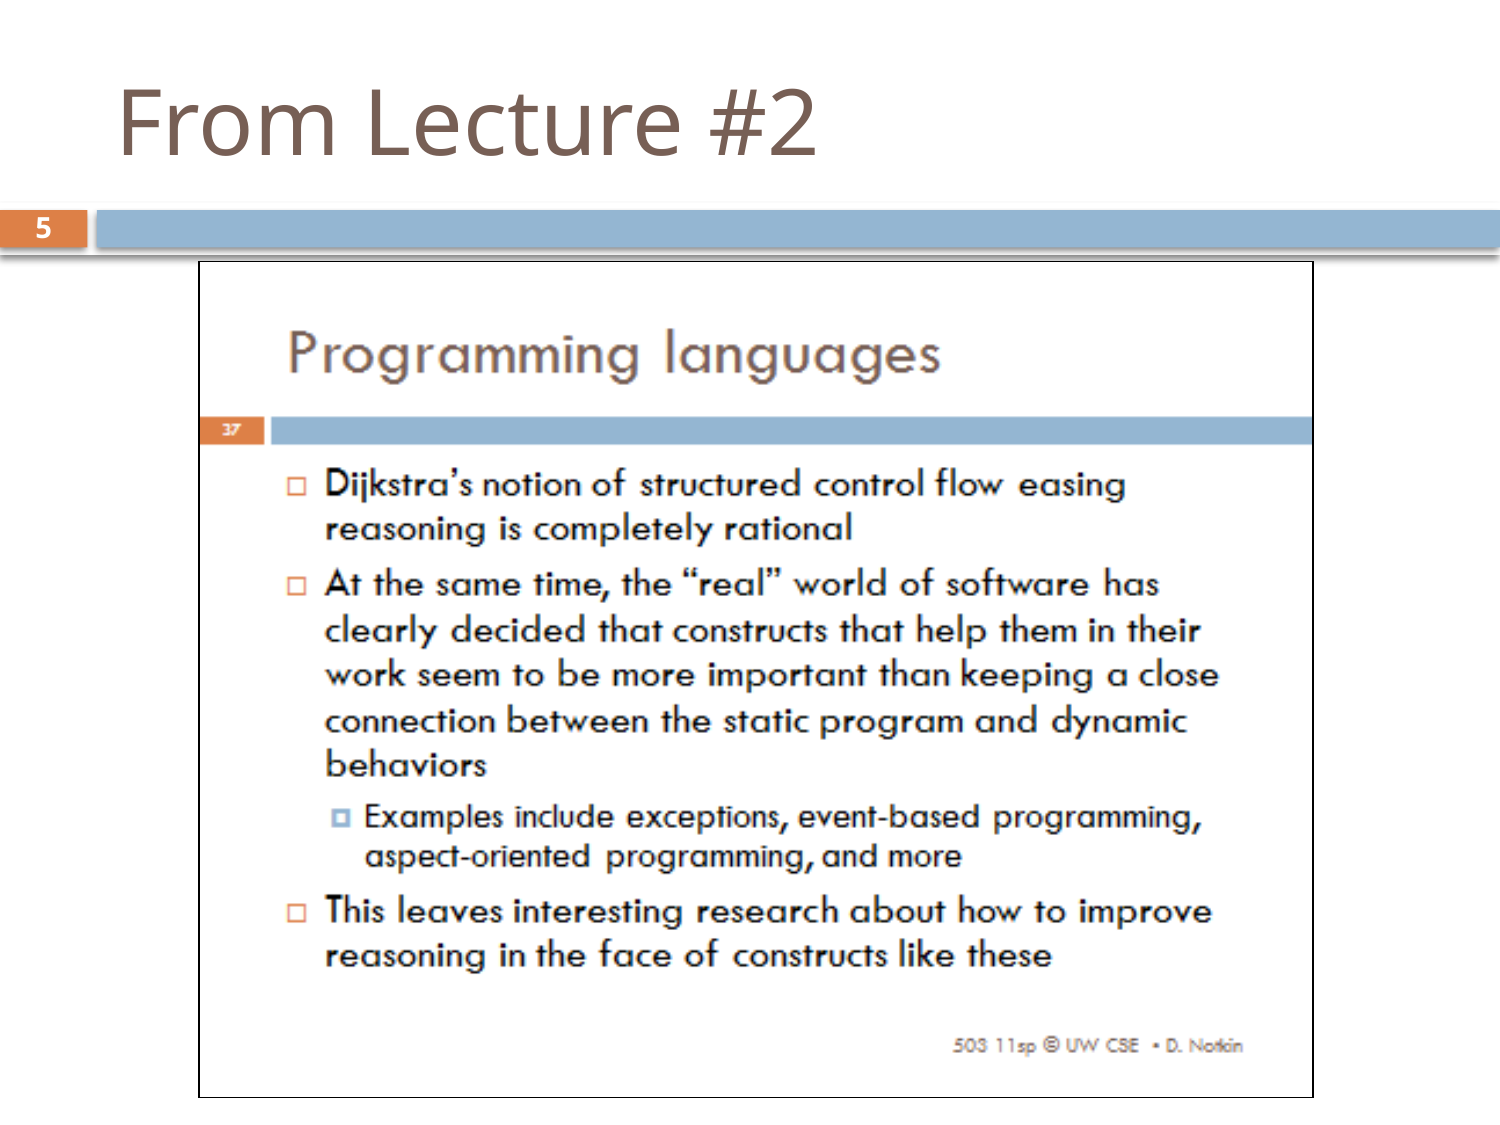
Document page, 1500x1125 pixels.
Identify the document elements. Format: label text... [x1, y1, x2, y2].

slide_number 5 [0, 208, 88, 249]
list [199, 262, 1313, 1098]
title From Lecture #2 [100, 37, 1438, 200]
